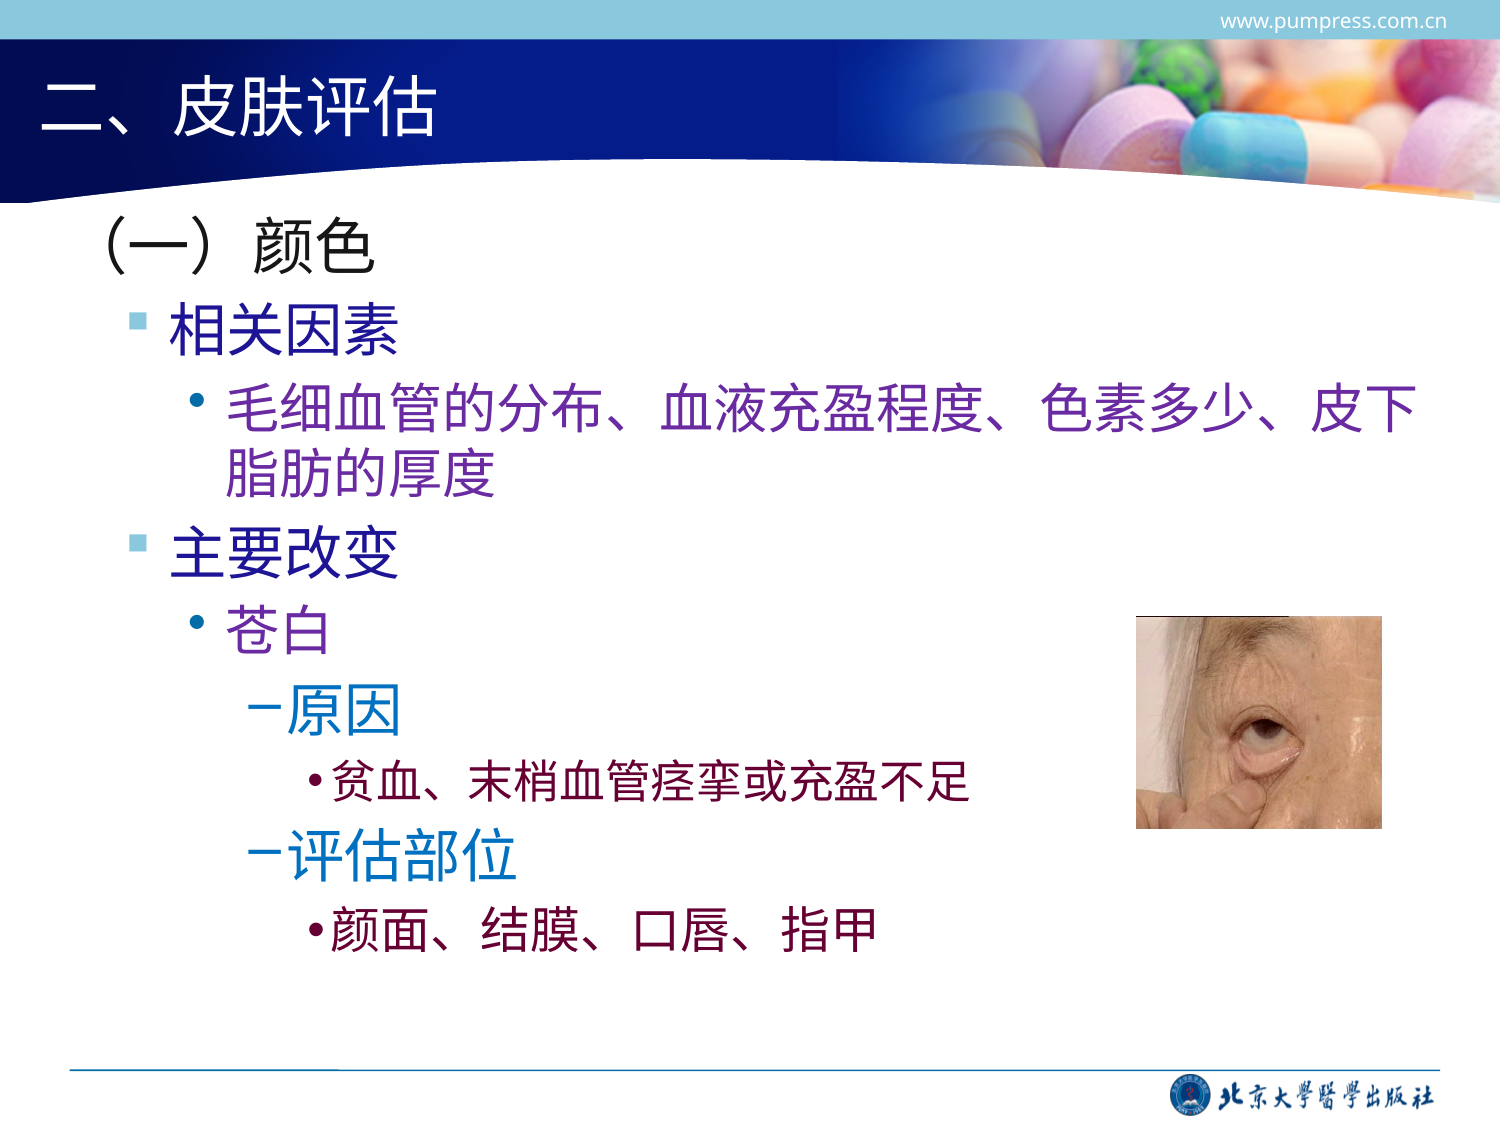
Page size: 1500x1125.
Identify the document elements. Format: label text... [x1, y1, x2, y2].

slide_number www.pumpress.com.cn [1024, 0, 1463, 38]
picture [1170, 1074, 1436, 1118]
picture [0, 40, 1500, 203]
title 二、皮肤评估 [23, 58, 1349, 152]
list （一）颜色 相关因素 毛细血管的分布、血液充盈程度、色素多少、皮下脂肪的厚度 主要改变 苍白 原因 贫血、末梢血管痉挛或充盈不足 评估部位 颜面、结膜、口唇、指甲 [49, 198, 1463, 1026]
picture [1136, 616, 1382, 829]
